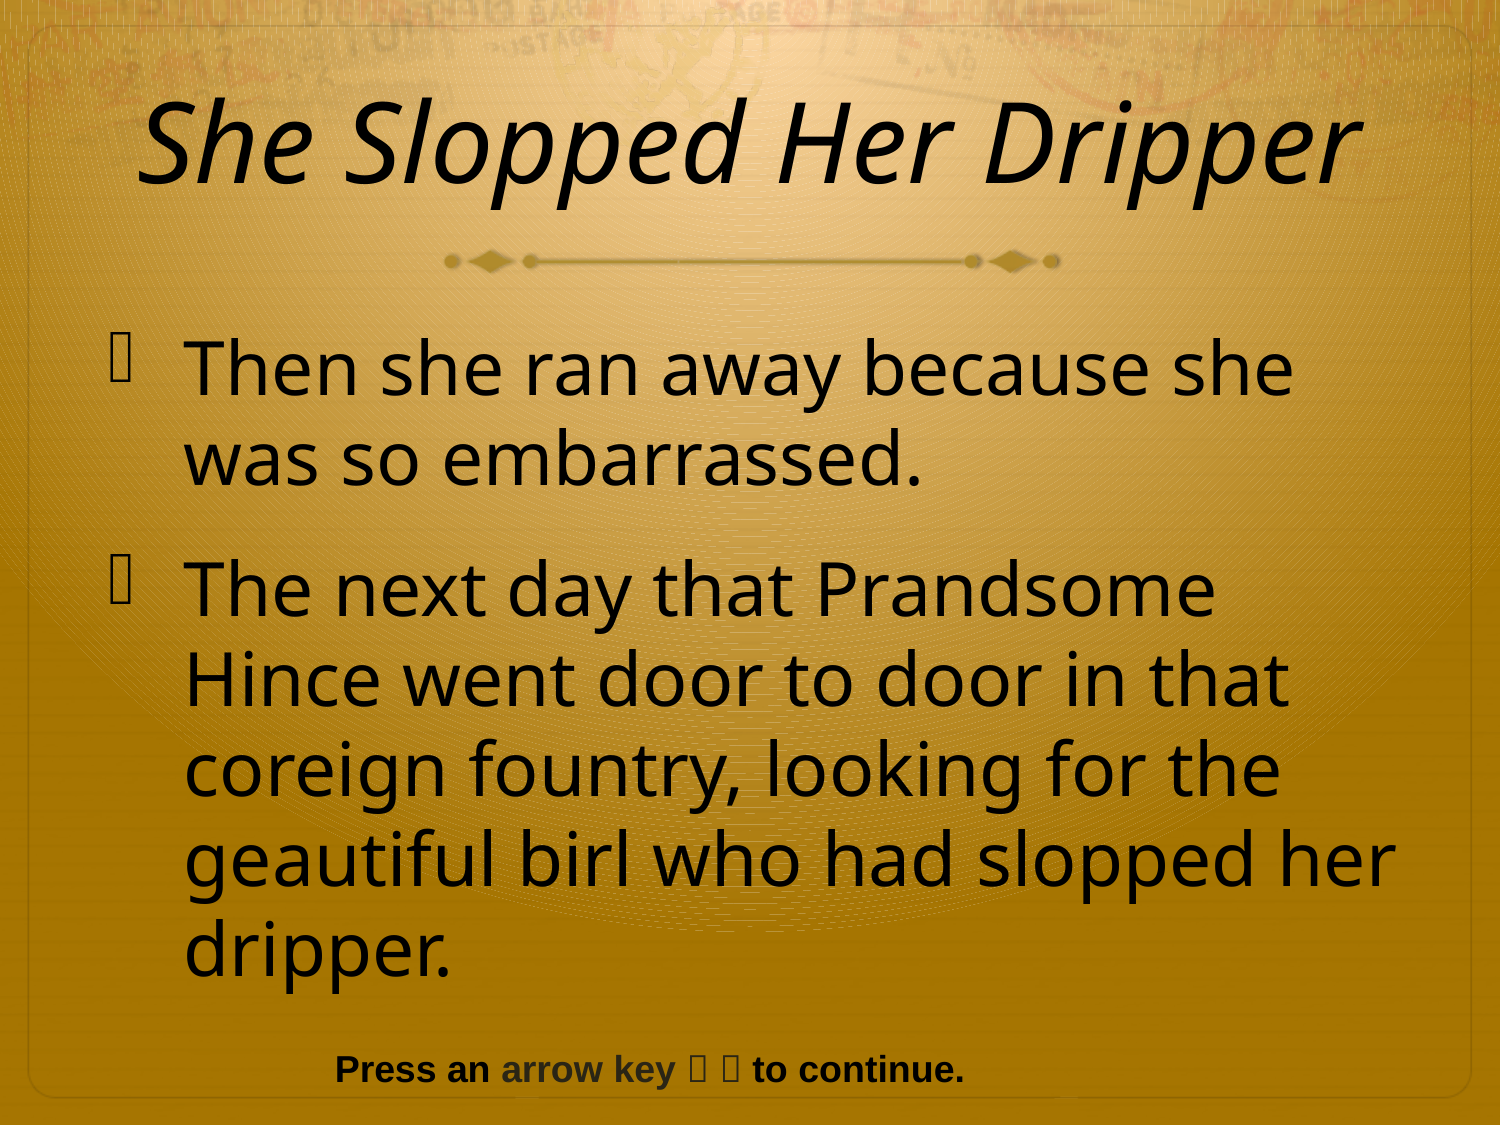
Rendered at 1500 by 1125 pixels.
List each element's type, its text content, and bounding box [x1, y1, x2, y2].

title She Slopped Her Dripper [93, 44, 1407, 233]
picture [0, 0, 1500, 1125]
list Then she ran away because she was so embarrassed. The next day that Prandsome Hince went door to door in that coreign fountry, looking for the geautiful birl who had slopped her dripper. [93, 312, 1443, 988]
text_box Press an arrow key   to continue. [320, 1037, 1196, 1098]
